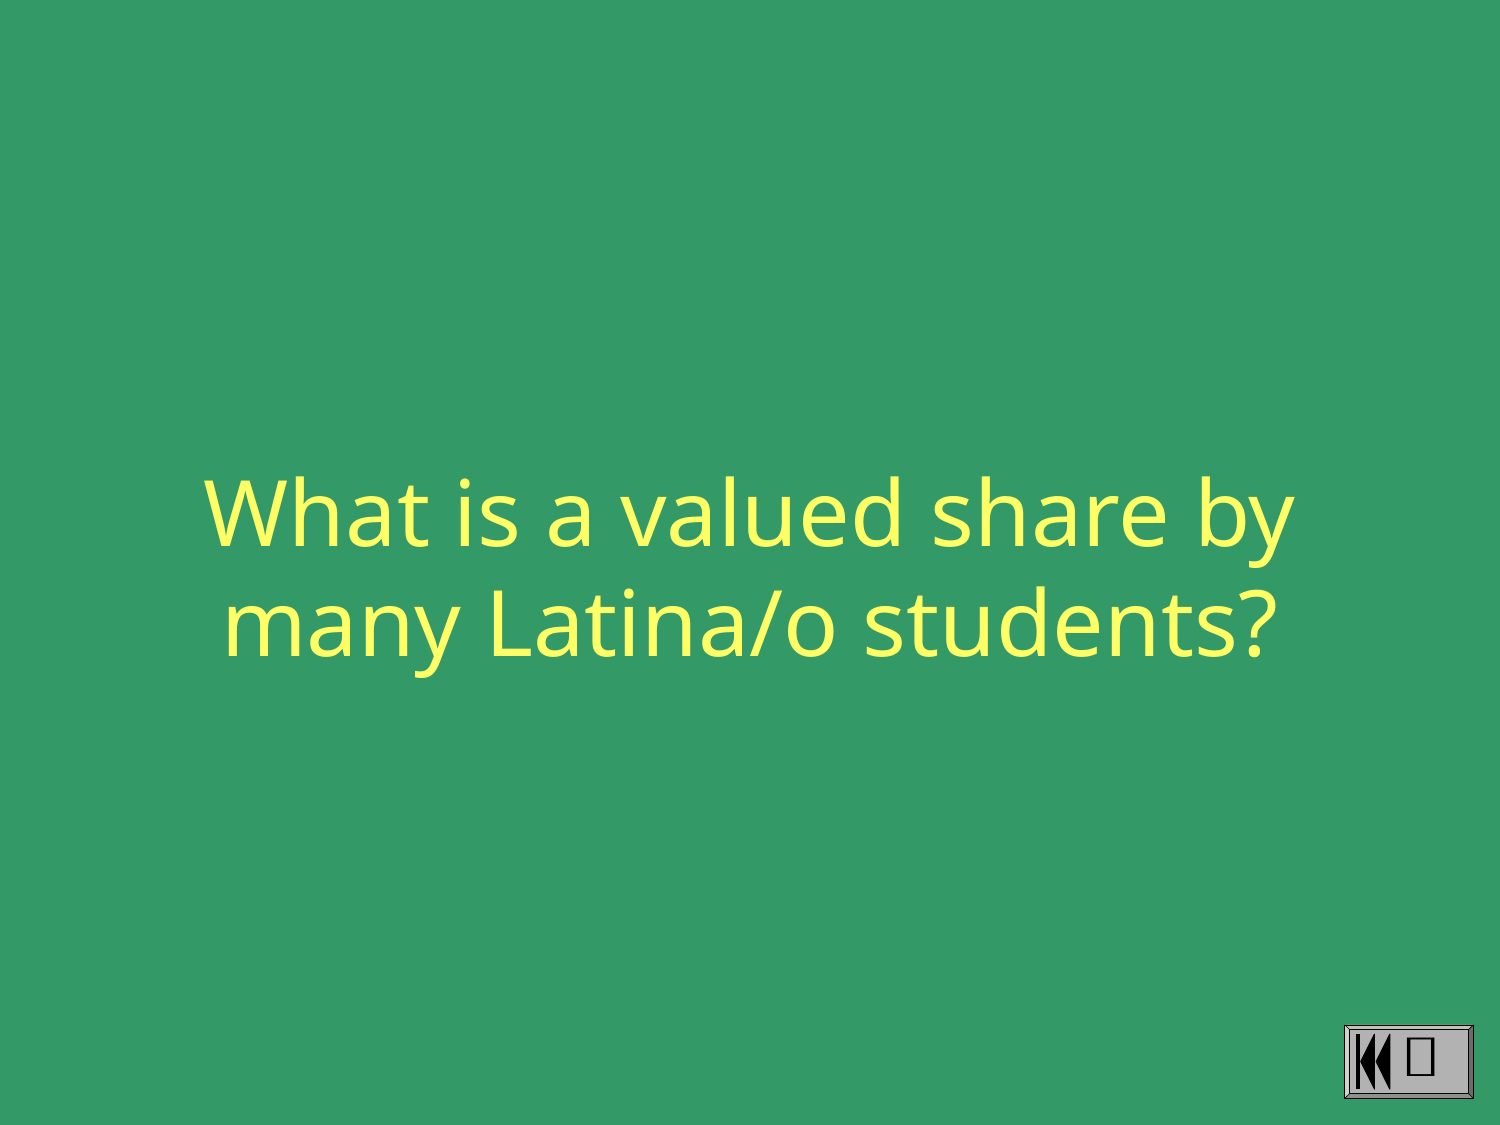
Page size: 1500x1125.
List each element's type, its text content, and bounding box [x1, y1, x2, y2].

picture [1344, 1024, 1476, 1101]
title What is a valued share by many Latina/o students? [112, 99, 1388, 1031]
